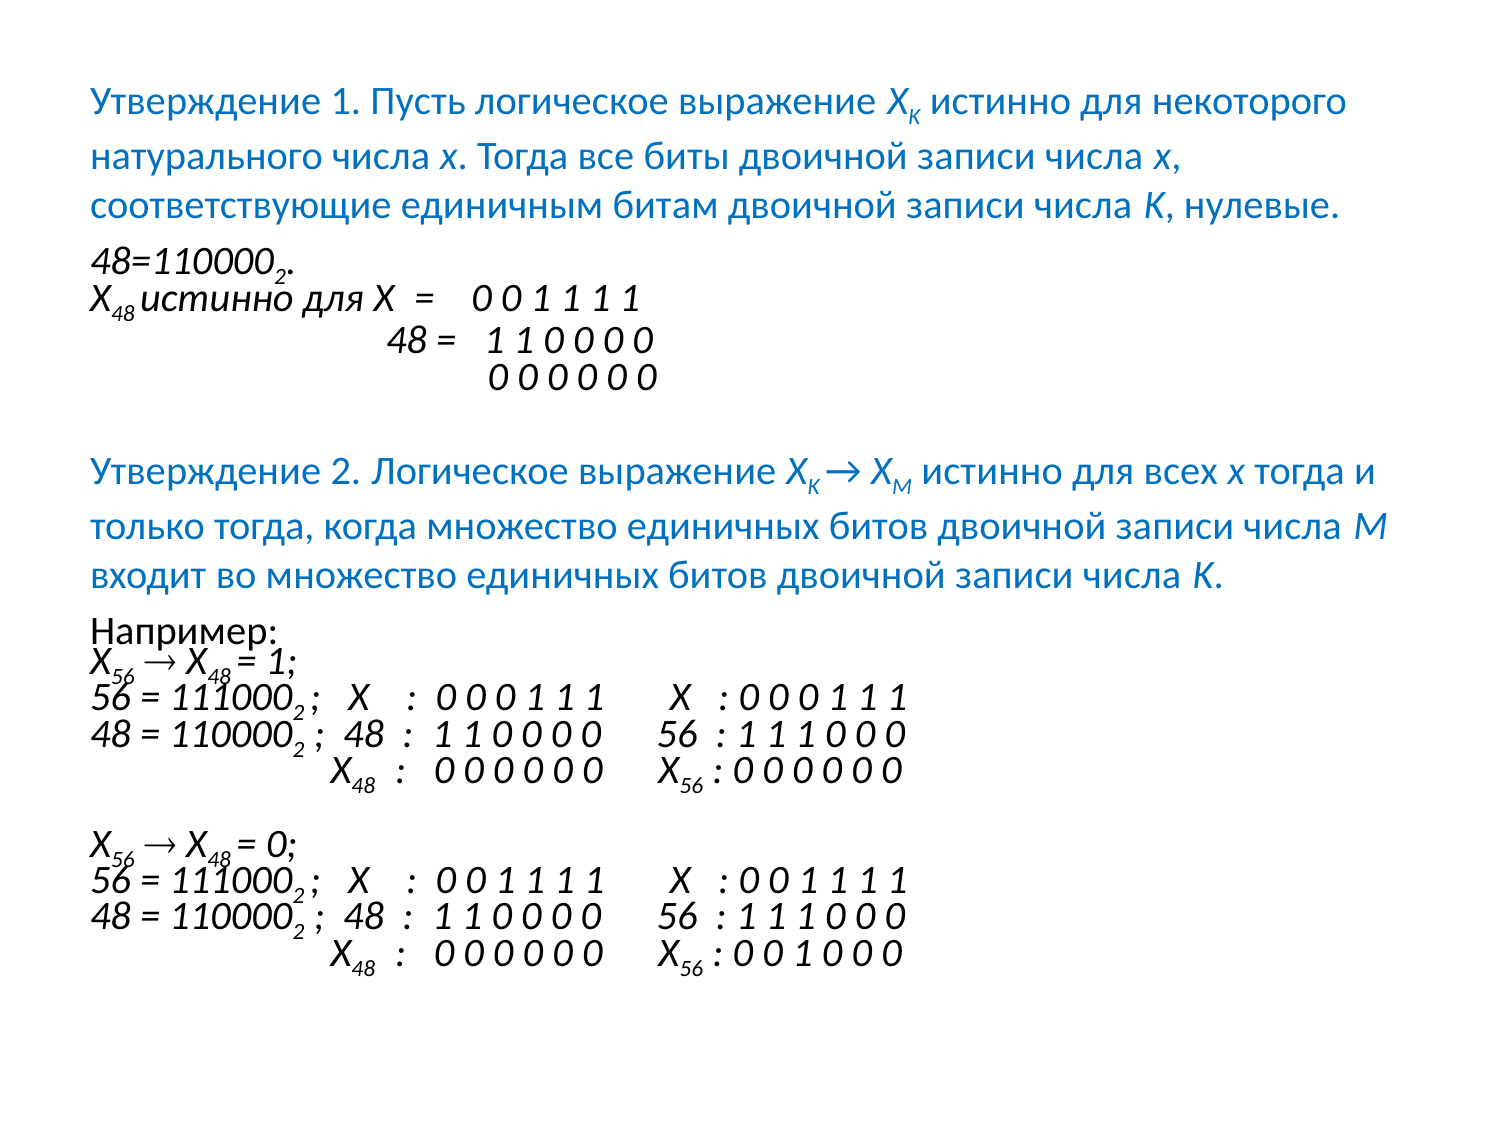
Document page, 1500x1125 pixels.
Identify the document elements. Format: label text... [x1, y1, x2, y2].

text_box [740, 544, 760, 581]
list Утверждение 1. Пусть логическое выражение XK истинно для некоторого натурального числа x. Тогда все биты двоичной записи числа x, соответствующие единичным битам двоичной записи числа K, нулевые. 48=1100002. X48 истинно для X = 0 0 1 1 1 1 48 = 1 1 0 0 0 0 0 0 0 0 0 0 Утверждение 2. Логическое выражение XK → XM истинно для всех x тогда и только тогда, когда множество единичных битов двоичной записи числа M входит во множество единичных битов двоичной записи числа K. Например: X56  X48 = 1; 56 = 1110002 ; X : 0 0 0 1 1 1 X : 0 0 0 1 1 1 48 = 1100002 ; 48 : 1 1 0 0 0 0 56 : 1 1 1 0 0 0 X48 : 0 0 0 0 0 0 X56 : 0 0 0 0 0 0 X56  X48 = 0; 56 = 1110002 ; X : 0 0 1 1 1 1 X : 0 0 1 1 1 1 48 = 1100002 ; 48 : 1 1 0 0 0 0 56 : 1 1 1 0 0 0 X48 : 0 0 0 0 0 0 X56 : 0 0 1 0 0 0 [75, 66, 1425, 1005]
